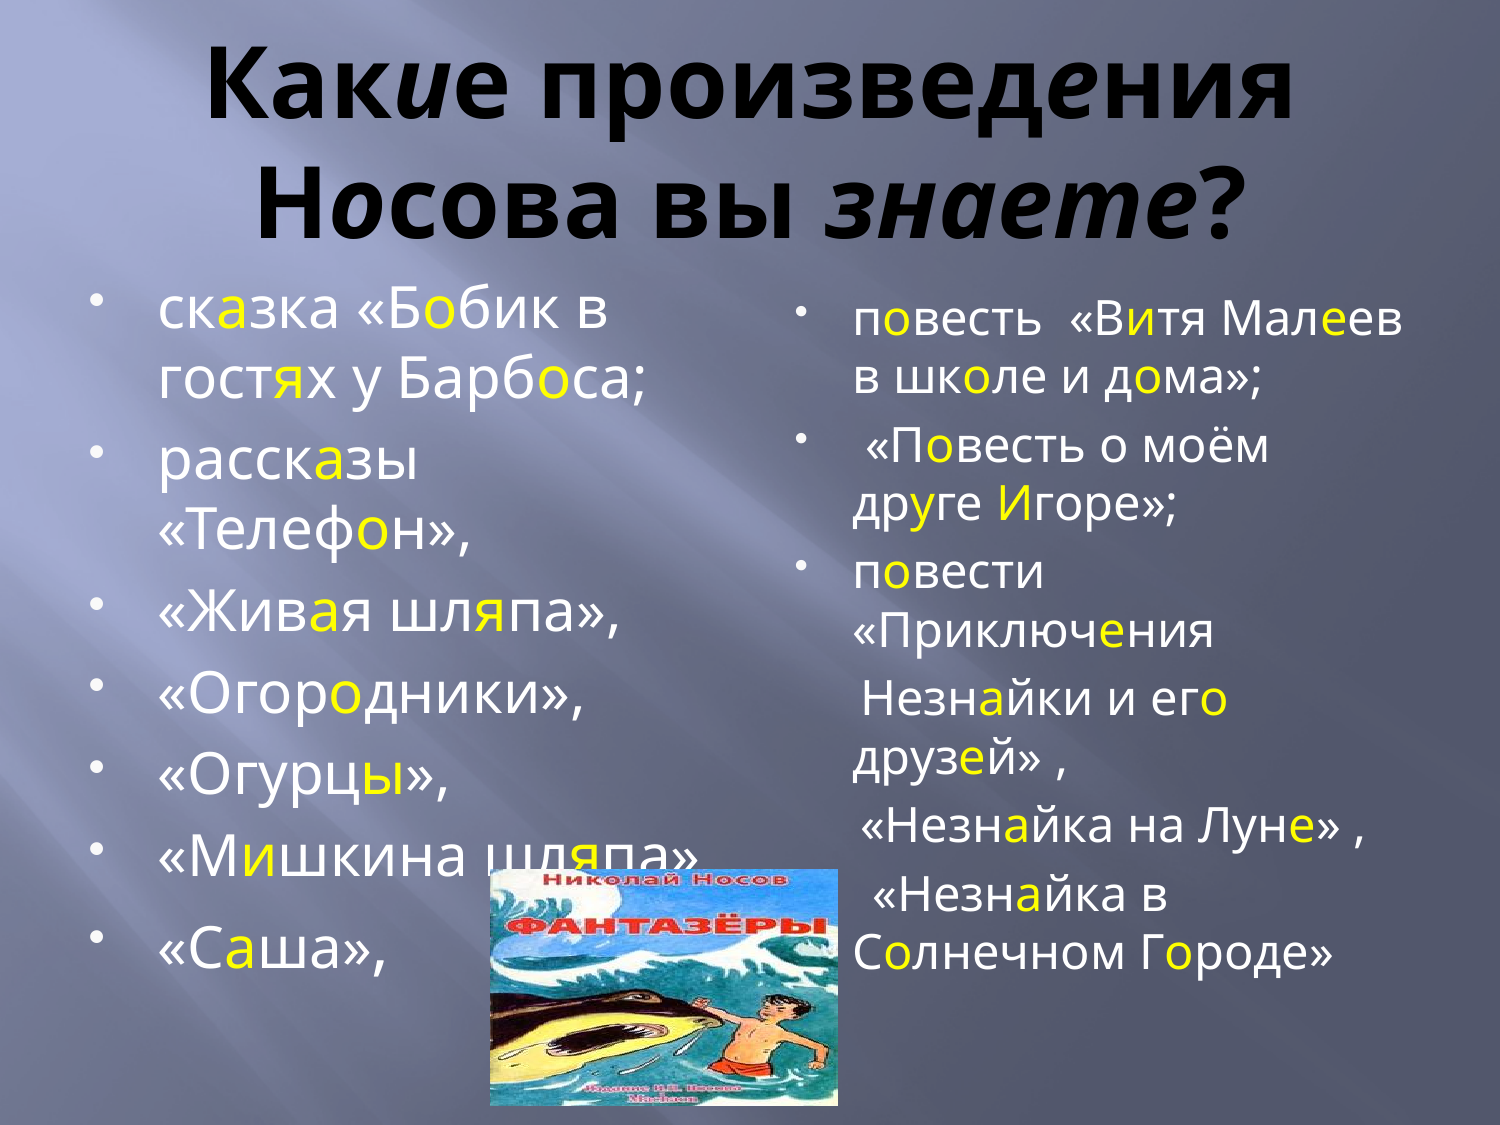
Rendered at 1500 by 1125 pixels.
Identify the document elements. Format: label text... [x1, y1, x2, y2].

title Какие произведения Носова вы знаете? [75, 45, 1425, 233]
list повесть «Витя Малеев в школе и дома»; «Повесть о моём друге Игоре»; повести «Приключения Незнайки и его друзей» , «Незнайка на Луне» , «Незнайка в Солнечном Городе» [762, 278, 1425, 1047]
list сказка «Бобик в гостях у Барбоса; рассказы «Телефон», «Живая шляпа», «Огородники», «Огурцы», «Мишкина шляпа», «Саша», [53, 262, 738, 1094]
picture [489, 869, 838, 1107]
